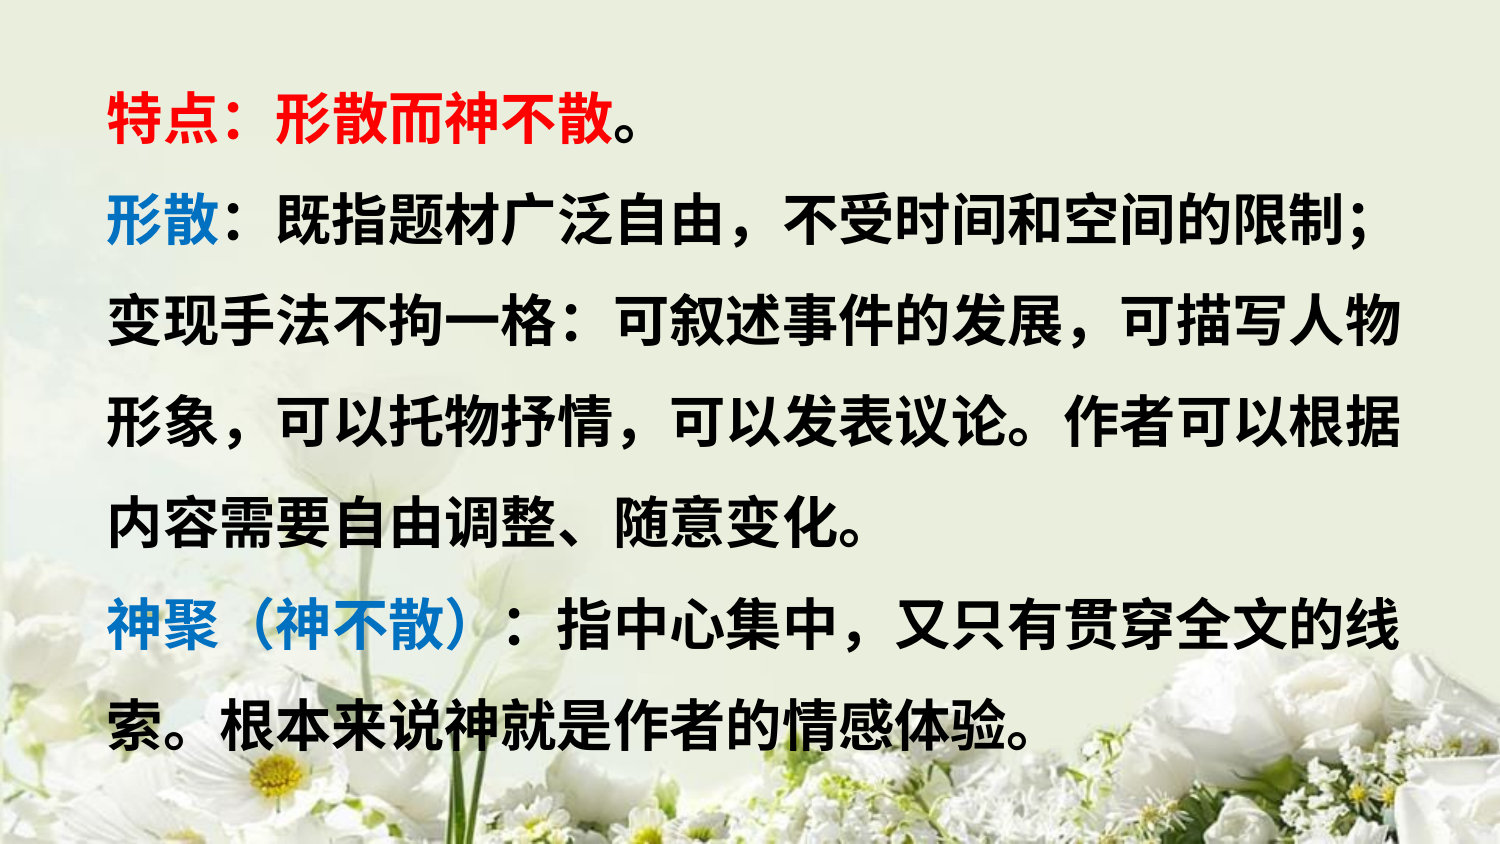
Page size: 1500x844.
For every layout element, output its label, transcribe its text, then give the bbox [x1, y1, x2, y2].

picture [0, 0, 1500, 844]
text_box 特点：形散而神不散。 形散：既指题材广泛自由，不受时间和空间的限制；变现手法不拘一格：可叙述事件的发展，可描写人物形象，可以托物抒情，可以发表议论。作者可以根据内容需要自由调整、随意变化。 神聚（神不散）：指中心集中，又只有贯穿全文的线索。根本来说神就是作者的情感体验。 [95, 43, 1451, 764]
